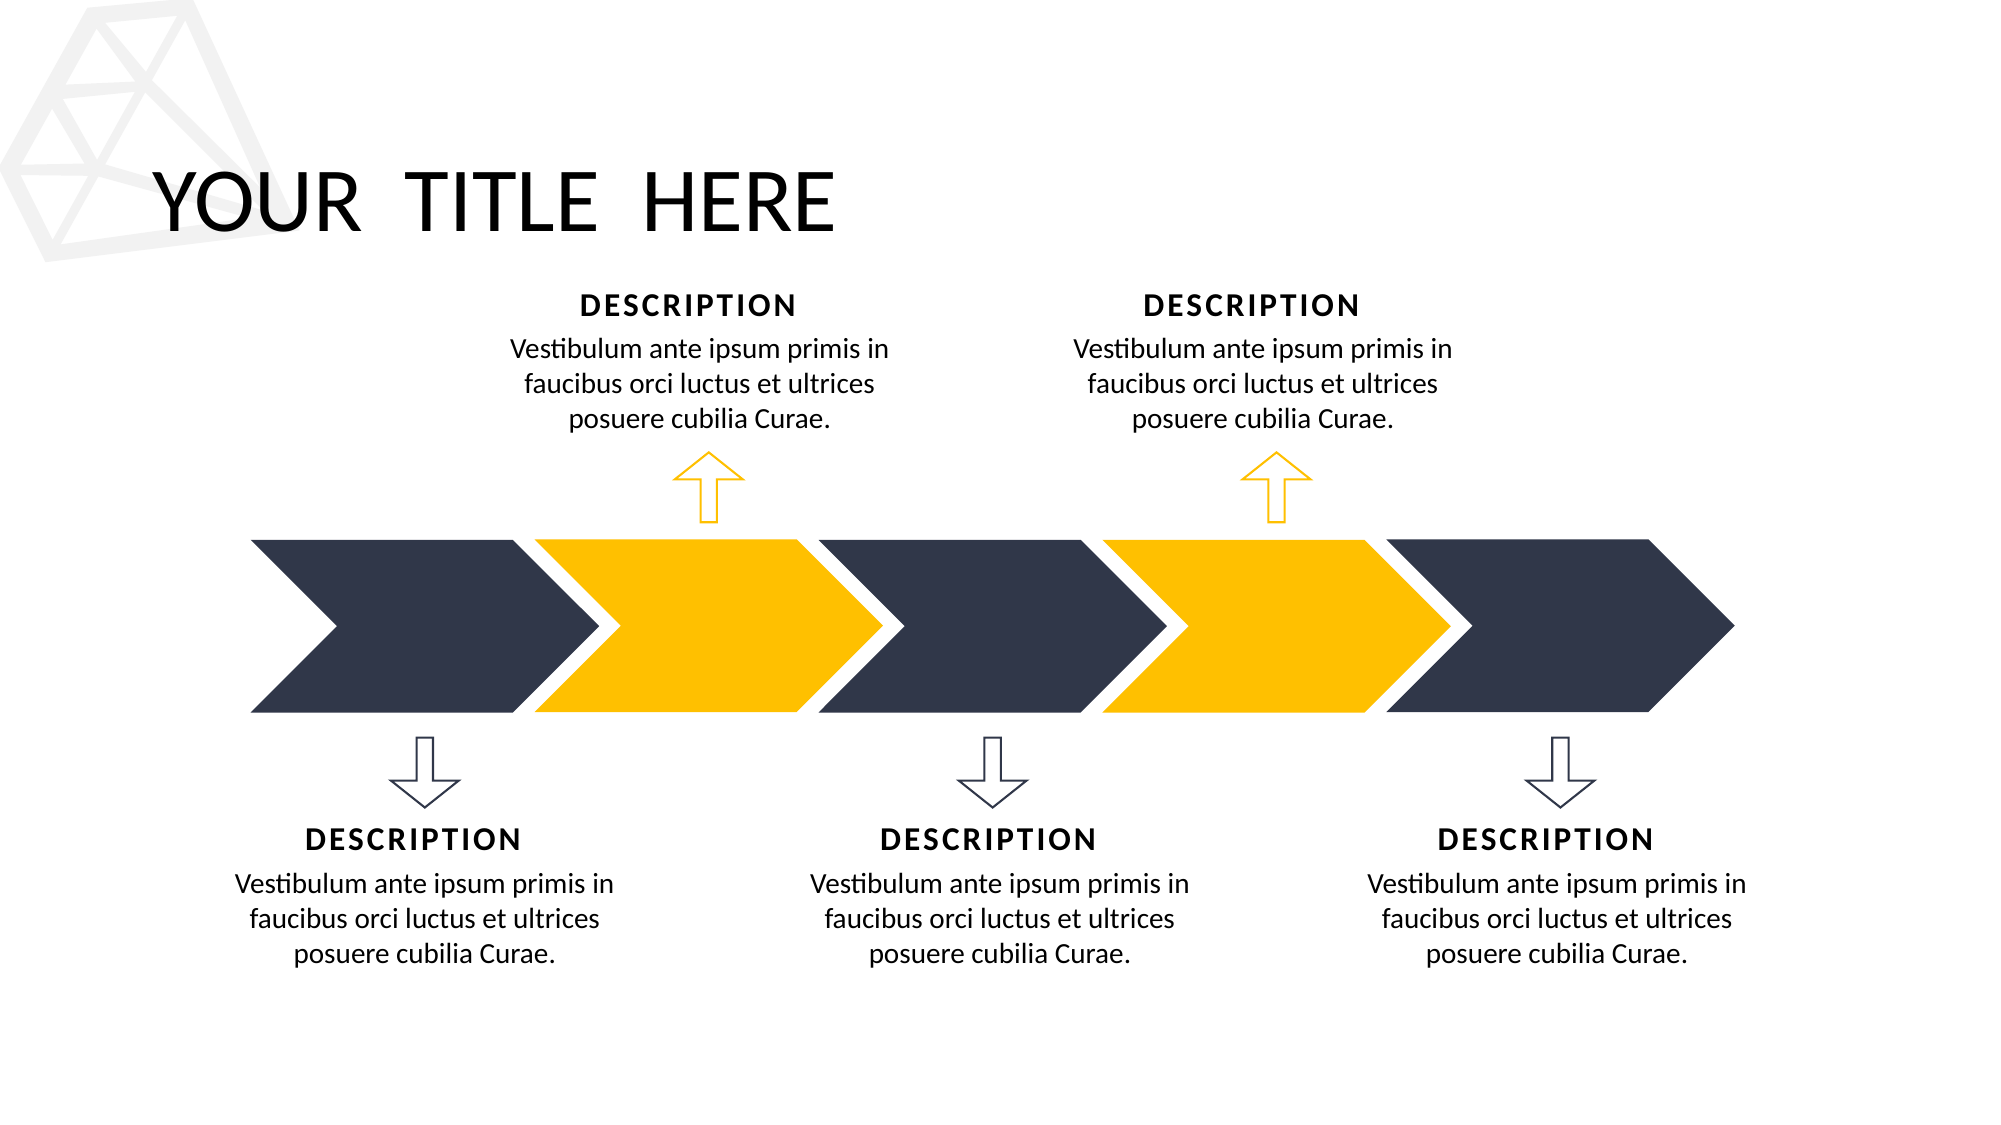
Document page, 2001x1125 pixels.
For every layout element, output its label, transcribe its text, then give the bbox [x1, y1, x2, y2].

text_box DESCRIPTION [865, 810, 1112, 865]
text_box Vestibulum ante ipsum primis in faucibus orci luctus et ultrices posuere cubilia Curae. [763, 856, 1237, 977]
text_box [1523, 736, 1598, 809]
text_box DESCRIPTION [1422, 810, 1669, 865]
text_box [532, 538, 885, 714]
text_box [1239, 451, 1314, 524]
text_box [1099, 538, 1453, 714]
text_box Vestibulum ante ipsum primis in faucibus orci luctus et ultrices posuere cubilia Curae. [188, 856, 662, 977]
text_box [1383, 538, 1737, 714]
title YOUR TITLE HERE [137, 59, 1863, 259]
text_box [248, 538, 601, 714]
text_box [816, 538, 1169, 714]
text_box [671, 451, 746, 524]
text_box Vestibulum ante ipsum primis in faucibus orci luctus et ultrices posuere cubilia Curae. [463, 322, 937, 442]
text_box DESCRIPTION [1128, 275, 1375, 331]
text_box Vestibulum ante ipsum primis in faucibus orci luctus et ultrices posuere cubilia Curae. [1026, 322, 1500, 442]
text_box [955, 736, 1030, 809]
text_box DESCRIPTION [290, 810, 537, 865]
text_box DESCRIPTION [565, 275, 812, 331]
text_box [387, 736, 462, 809]
text_box Vestibulum ante ipsum primis in faucibus orci luctus et ultrices posuere cubilia Curae. [1320, 856, 1794, 977]
